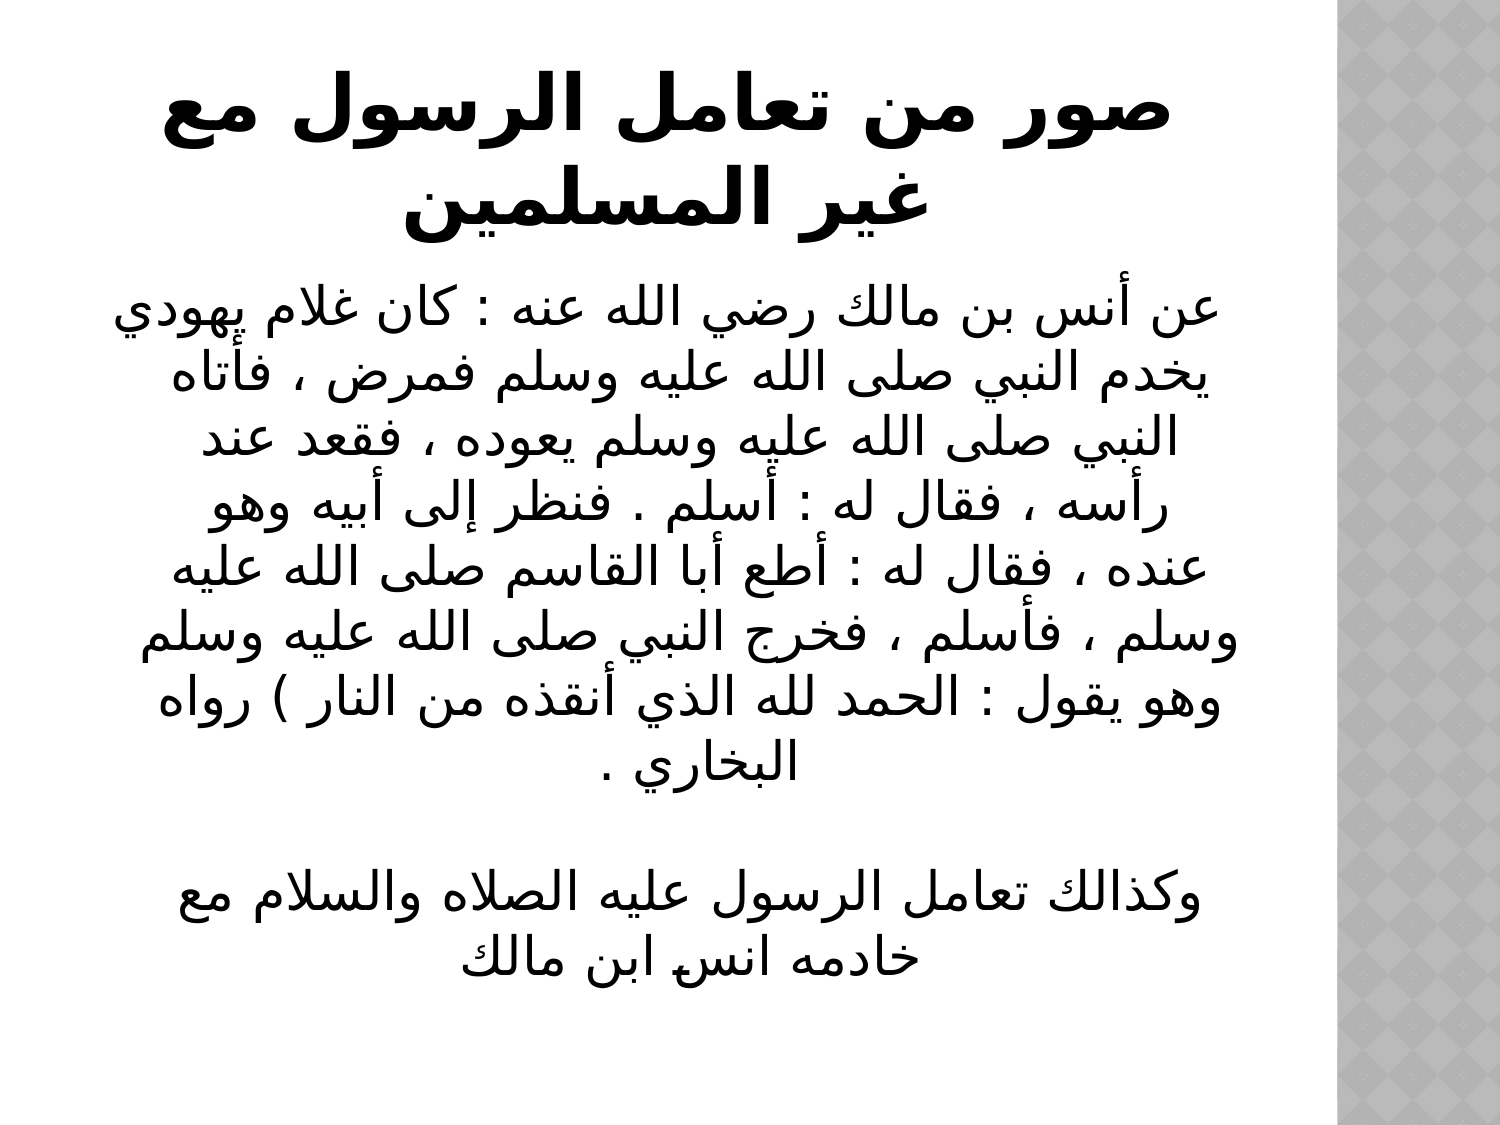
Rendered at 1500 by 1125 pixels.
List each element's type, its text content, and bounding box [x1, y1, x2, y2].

list عن أنس بن مالك رضي الله عنه : كان غلام يهودي يخدم النبي صلى الله عليه وسلم فمرض ، فأتاه النبي صلى الله عليه وسلم يعوده ، فقعد عند رأسه ، فقال له : أسلم . فنظر إلى أبيه وهو عنده ، فقال له : أطع أبا القاسم صلى الله عليه وسلم ، فأسلم ، فخرج النبي صلى الله عليه وسلم وهو يقول : الحمد لله الذي أنقذه من النار ) رواه البخاري . وكذالك تعامل الرسول عليه الصلاه والسلام مع خادمه انس ابن مالك [75, 264, 1263, 1059]
title صور من تعامل الرسول مع غير المسلمين [75, 52, 1263, 240]
